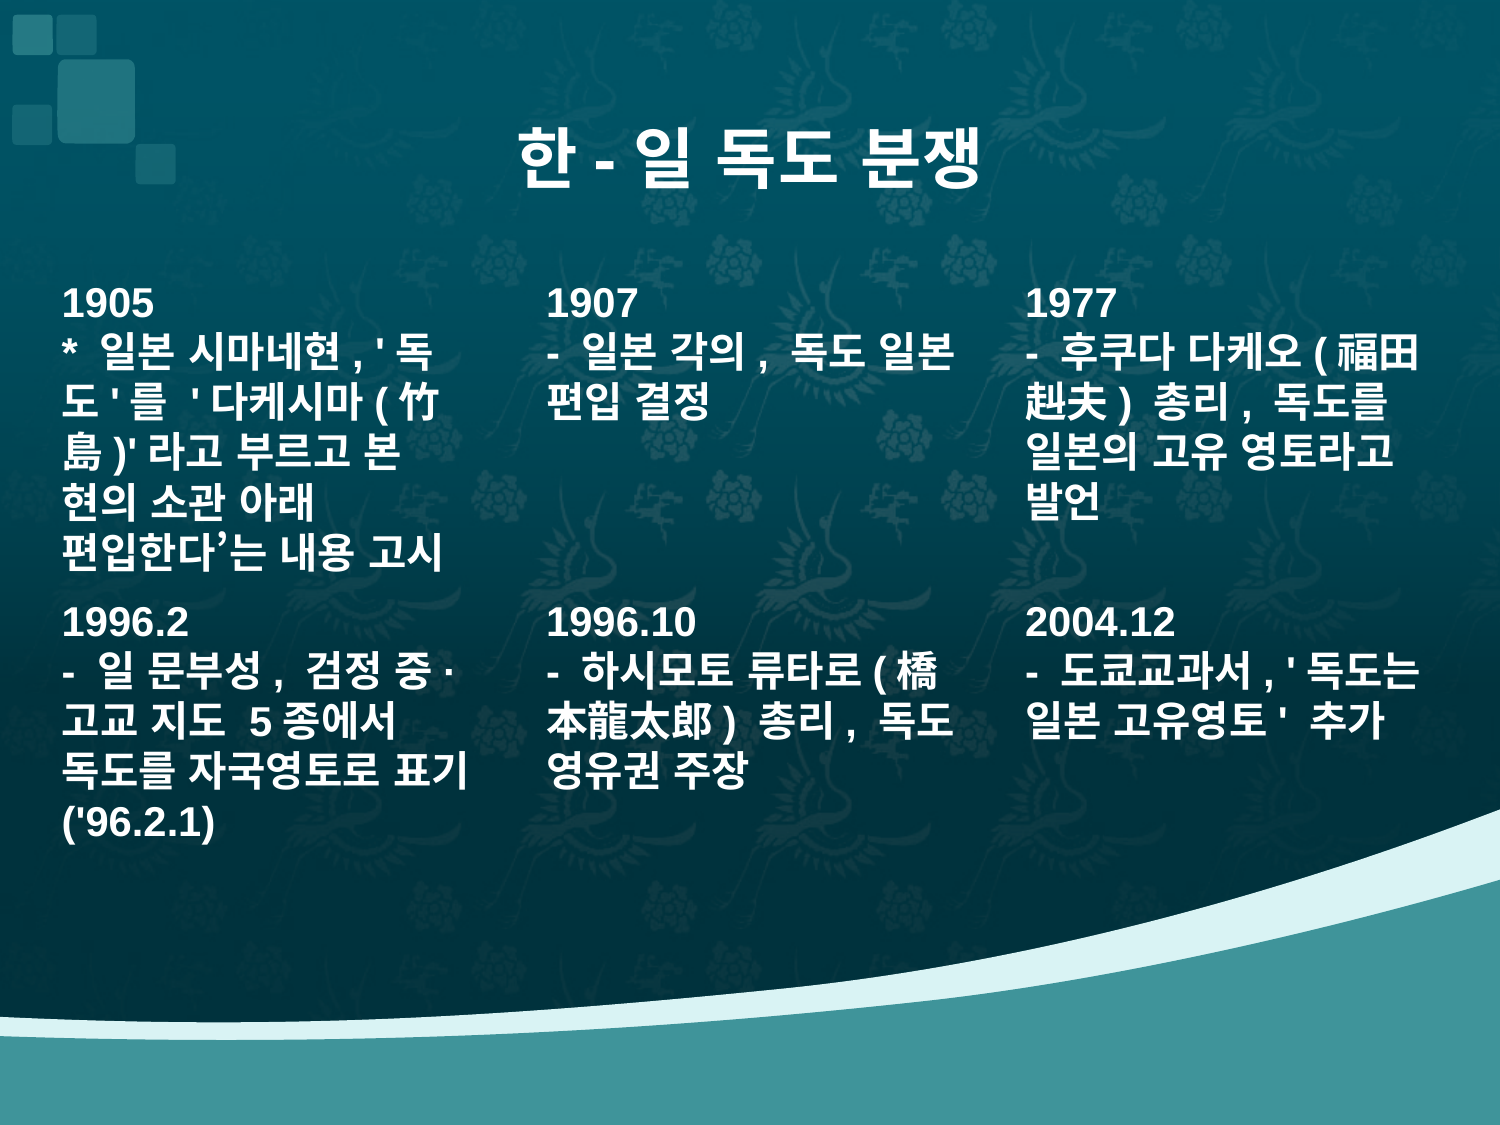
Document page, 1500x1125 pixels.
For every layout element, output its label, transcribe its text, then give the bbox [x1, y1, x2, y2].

text_box 1907 - 일본 각의, 독도 일본 편입 결정 [531, 268, 980, 484]
text_box 1996.10 - 하시모토 류타로(橋本龍太郞) 총리, 독도 영유권 주장 [531, 587, 980, 852]
text_box 1977 - 후쿠다 다케오(福田赳夫) 총리, 독도를 일본의 고유 영토라고 발언 [1010, 268, 1459, 584]
text_box 1996.2 - 일 문부성, 검정 중·고교 지도 5종에서 독도를 자국영토로 표기('96.2.1) [46, 586, 496, 902]
text_box 1905 * 일본 시마네현, '독도'를 '다케시마(竹島)'라고 부르고 본 현의 소관 아래 편입한다’는 내용 고시 [46, 268, 496, 586]
title 한-일 독도 분쟁 [113, 85, 1388, 228]
text_box 2004.12 - 도쿄교과서, '독도는 일본 고유영토' 추가 [1010, 587, 1459, 752]
